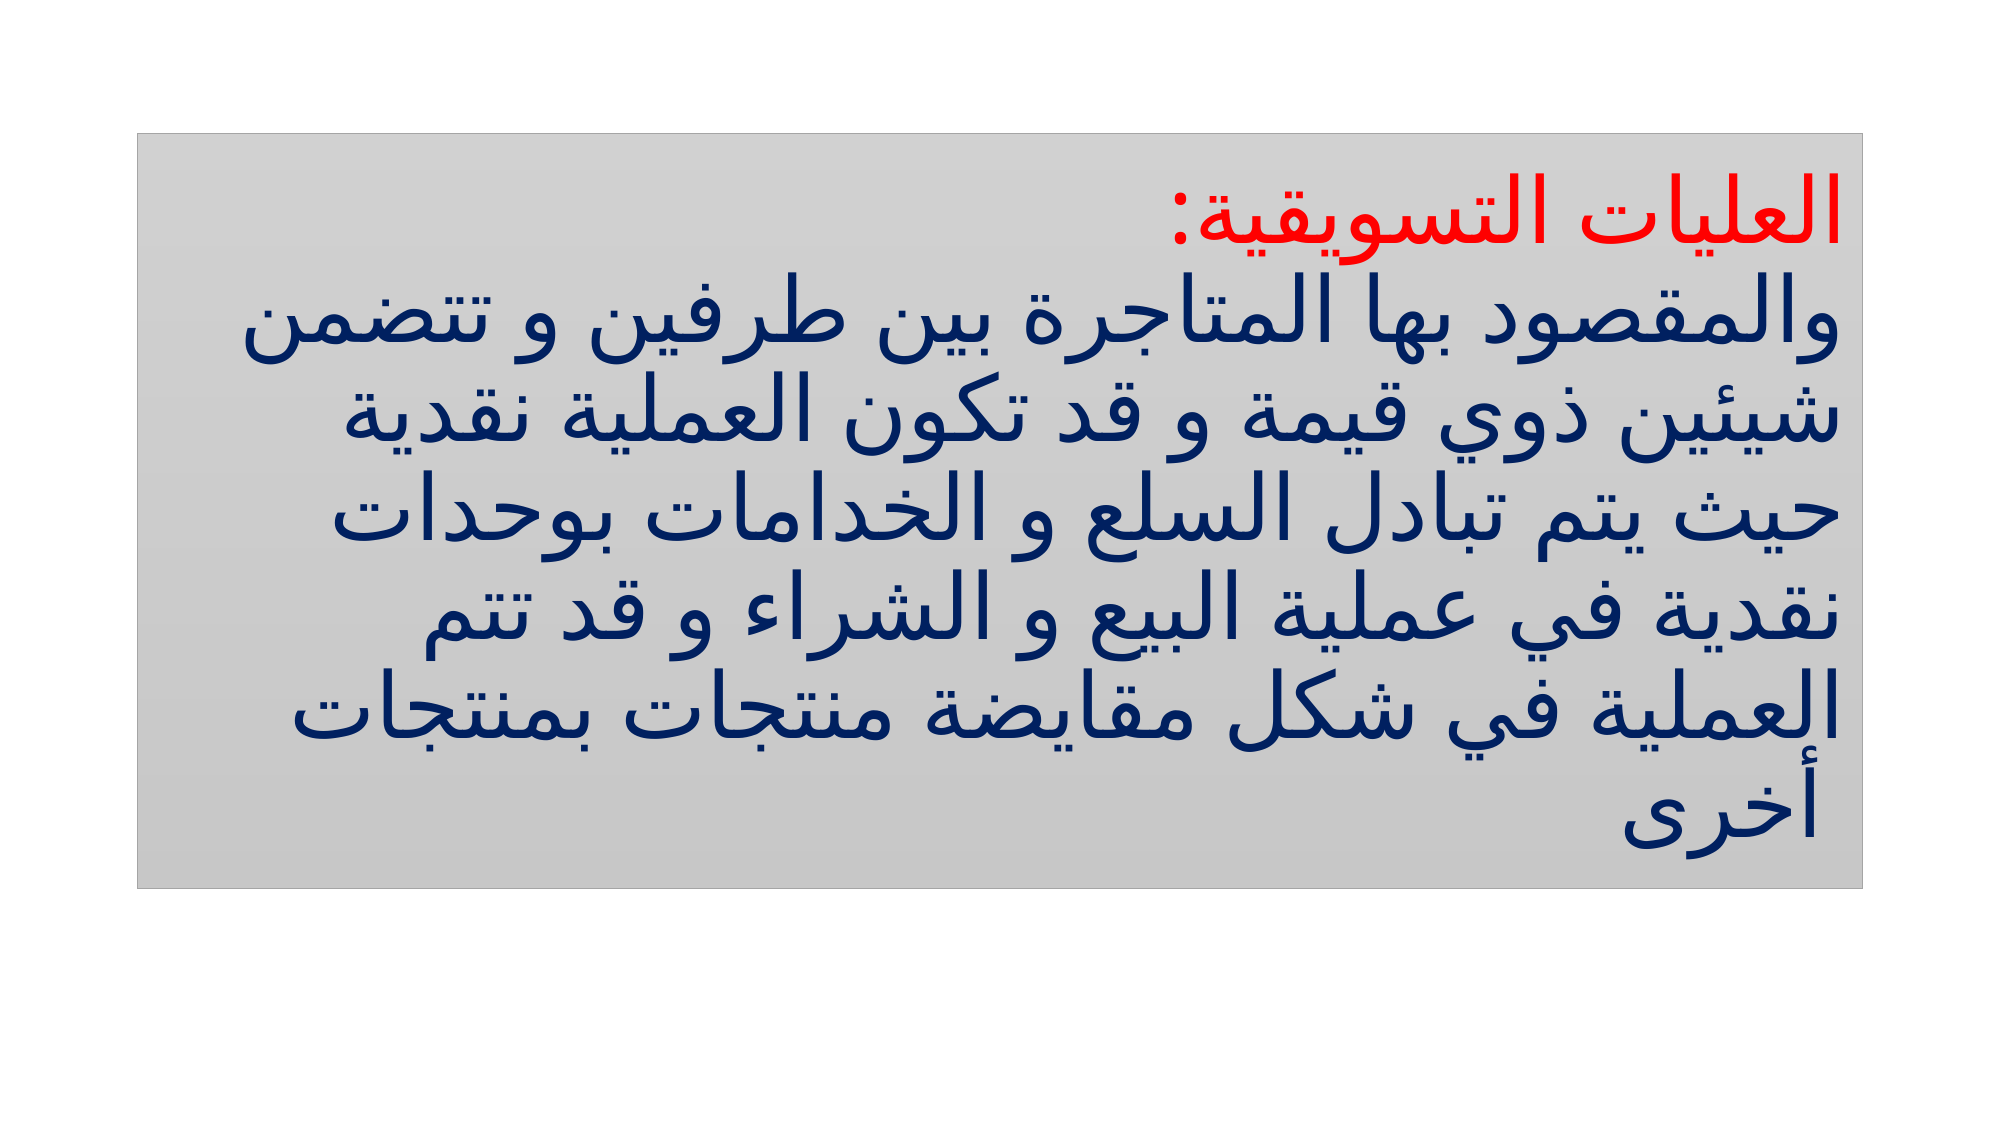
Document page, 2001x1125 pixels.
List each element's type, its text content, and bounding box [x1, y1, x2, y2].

title العليات التسويقية: والمقصود بها المتاجرة بين طرفين و تتضمن شيئين ذوي قيمة و قد تكون العملية نقدية حيث يتم تبادل السلع و الخدامات بوحدات نقدية في عملية البيع و الشراء و قد تتم العملية في شكل مقايضة منتجات بمنتجات أخرى [137, 133, 1863, 889]
